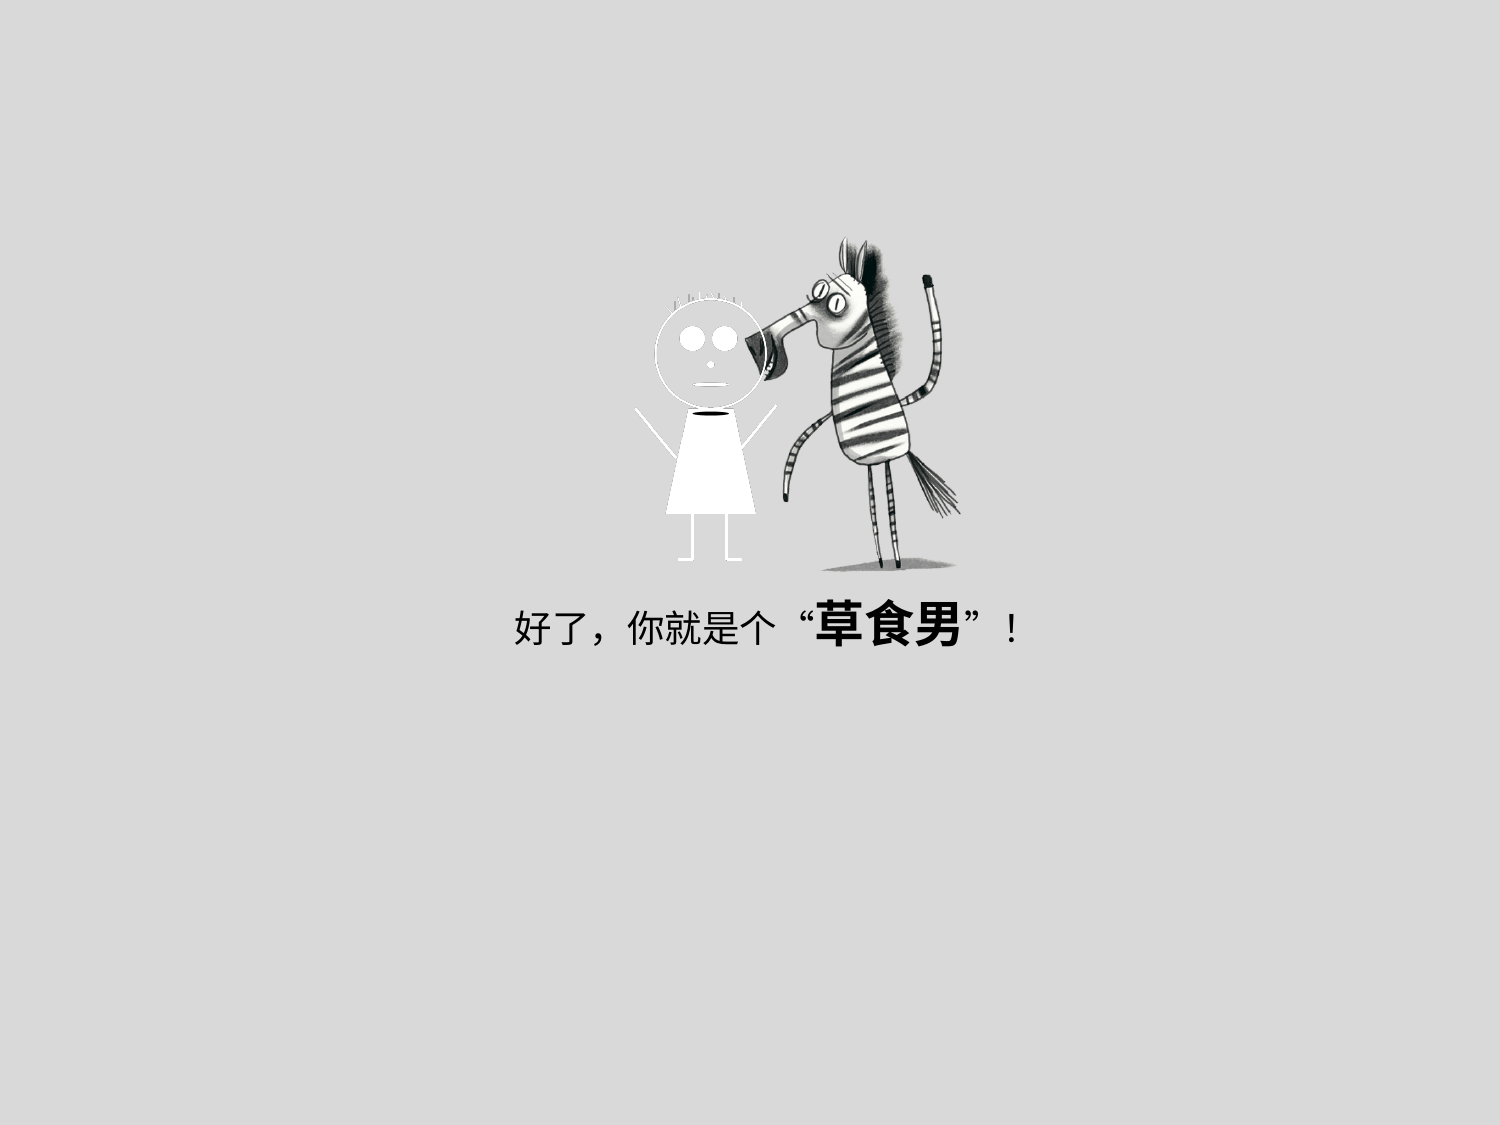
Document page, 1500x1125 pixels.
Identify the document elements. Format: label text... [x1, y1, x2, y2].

text_box 好了，你就是个“草食男”！ [447, 585, 1108, 661]
picture [633, 207, 1000, 586]
